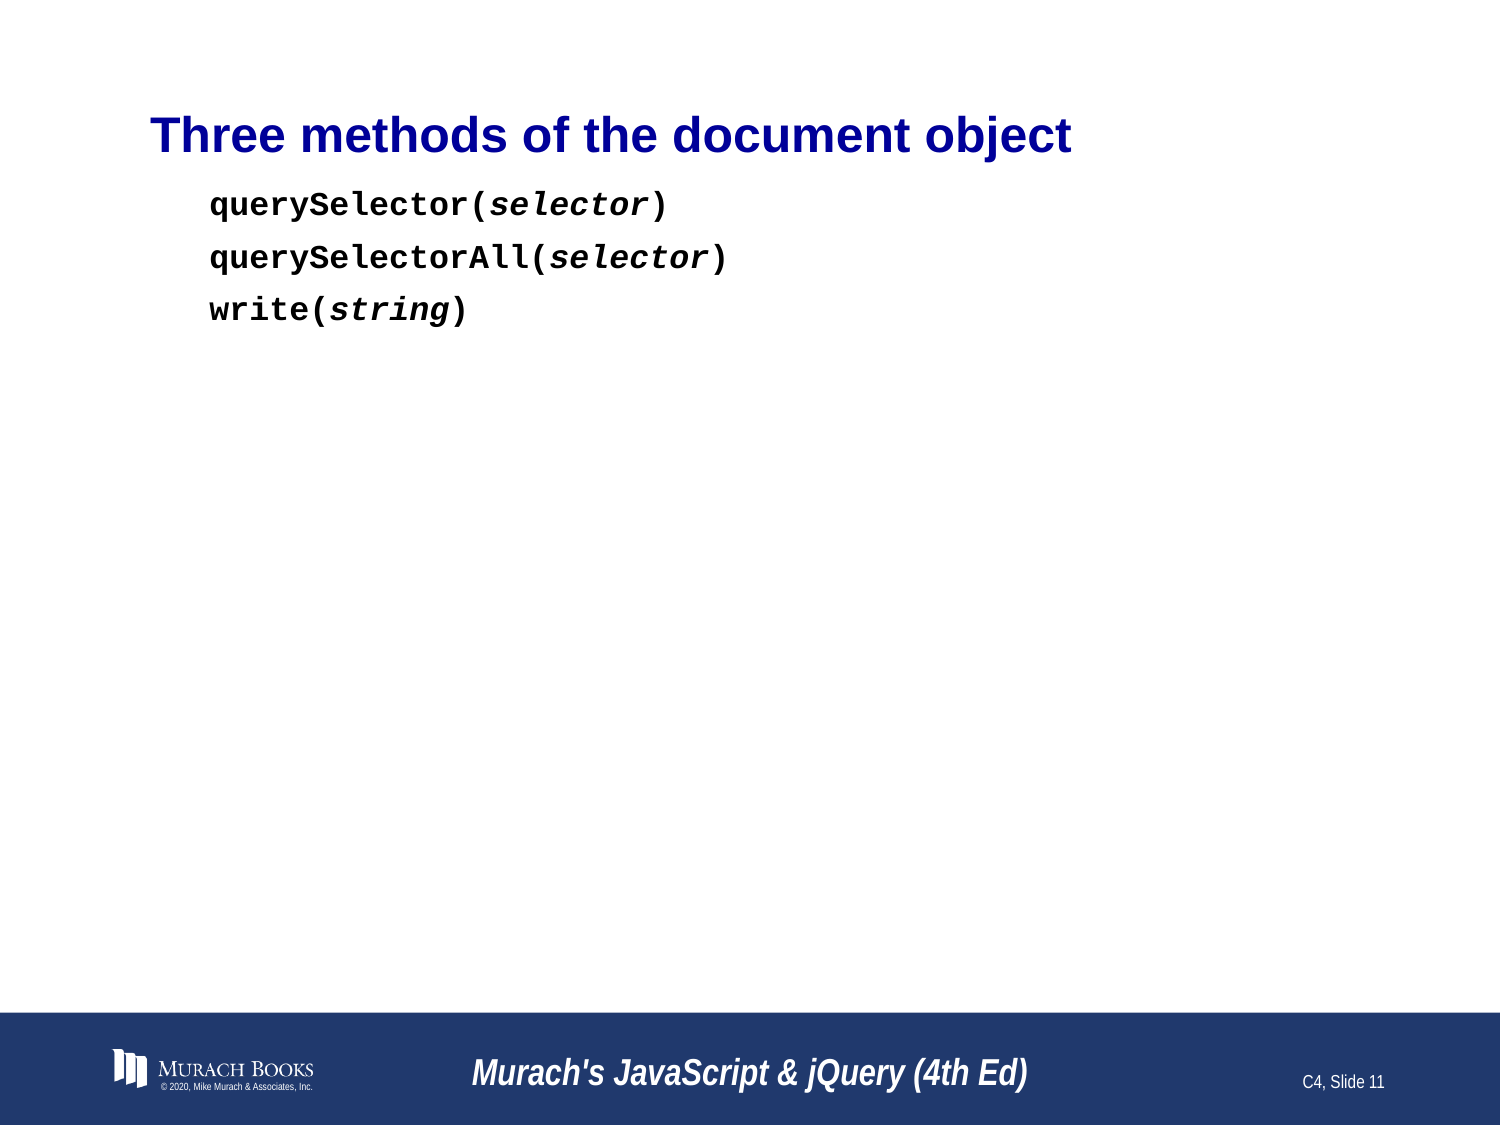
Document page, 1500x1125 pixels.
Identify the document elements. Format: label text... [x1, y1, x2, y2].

slide_number Murach's JavaScript & jQuery (4th Ed) [463, 1025, 1050, 1100]
list querySelector(selector) querySelectorAll(selector) write(string) [137, 174, 1350, 975]
title Three methods of the document object [150, 102, 1350, 164]
footer © 2020, Mike Murach & Associates, Inc. [12, 1025, 463, 1100]
slide_number C4, Slide 11 [1087, 1025, 1400, 1100]
